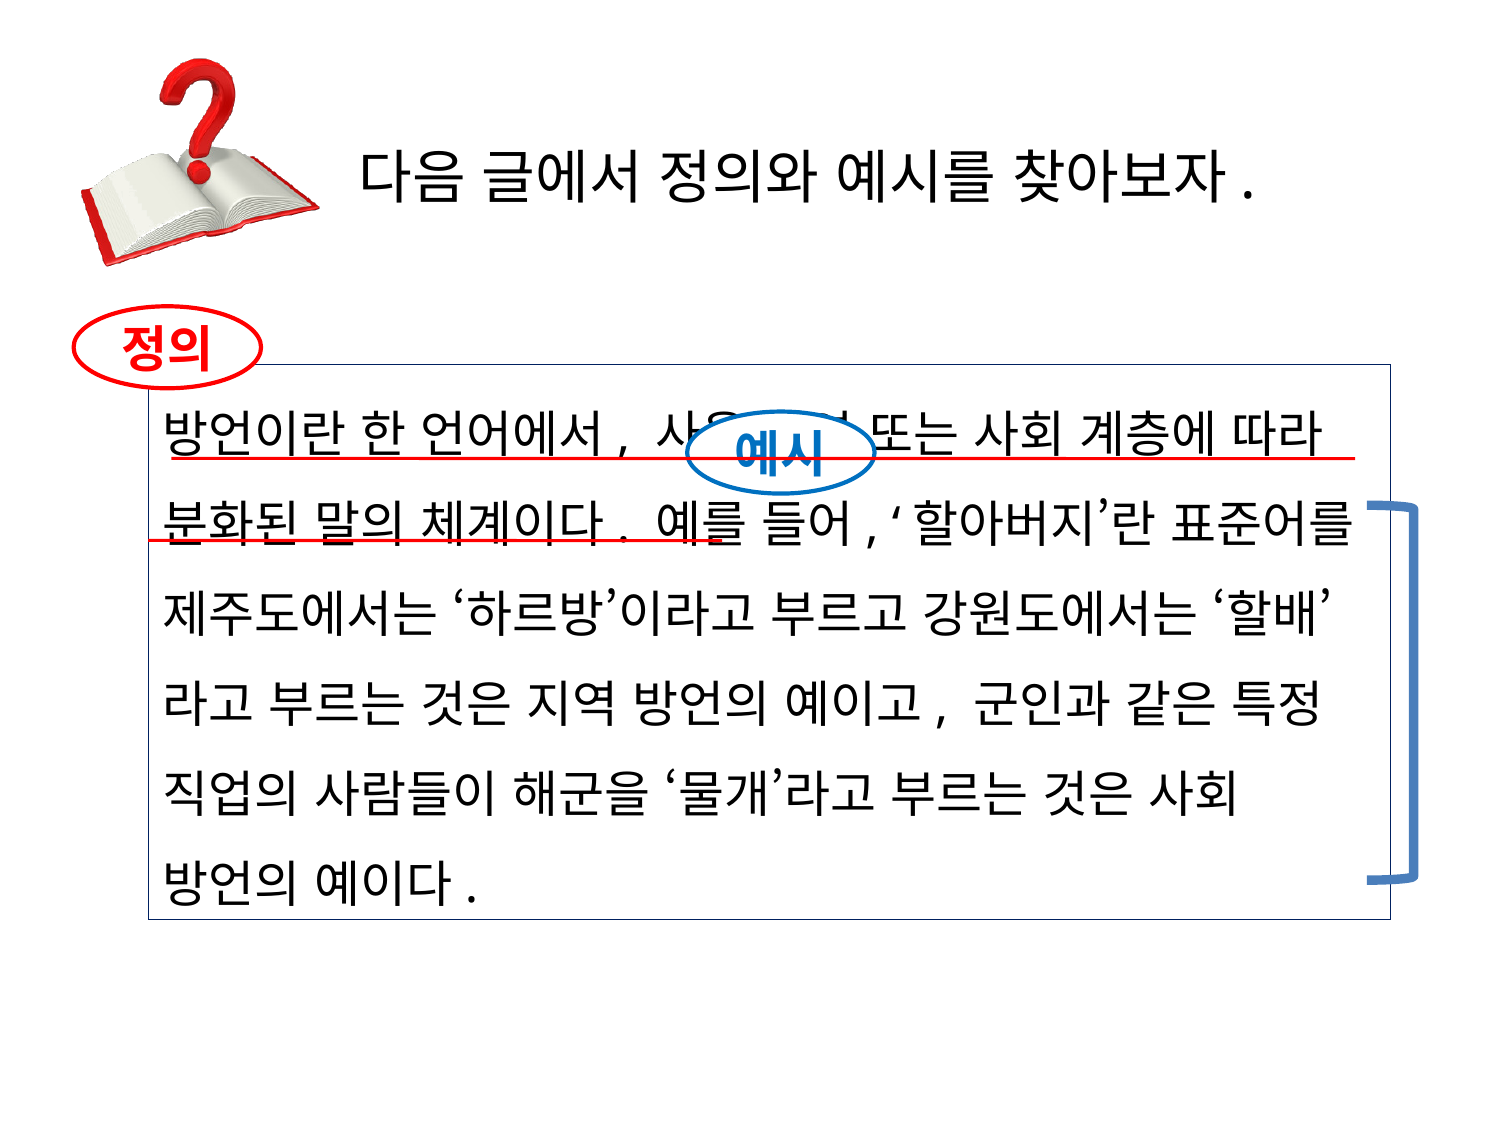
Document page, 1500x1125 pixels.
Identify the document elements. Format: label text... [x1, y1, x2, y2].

title 다음 글에서 정의와 예시를 찾아보자. [337, 87, 1500, 264]
text_box 예시 [685, 409, 877, 456]
text_box 방언이란 한 언어에서, 사용 지역 또는 사회 계층에 따라 분화된 말의 체계이다. 예를 들어, ‘할아버지’란 표준어를 제주도에서는 ‘하르방’이라고 부르고 강원도에서는 ‘할배’라고 부르는 것은 지역 방언의 예이고, 군인과 같은 특정 직업의 사람들이 해군을 ‘물개’라고 부르는 것은 사회 방언의 예이다. [148, 364, 1391, 920]
text_box [1366, 504, 1415, 881]
text_box 예시 [689, 466, 872, 496]
picture [54, 28, 332, 285]
text_box 정의 [71, 304, 264, 391]
